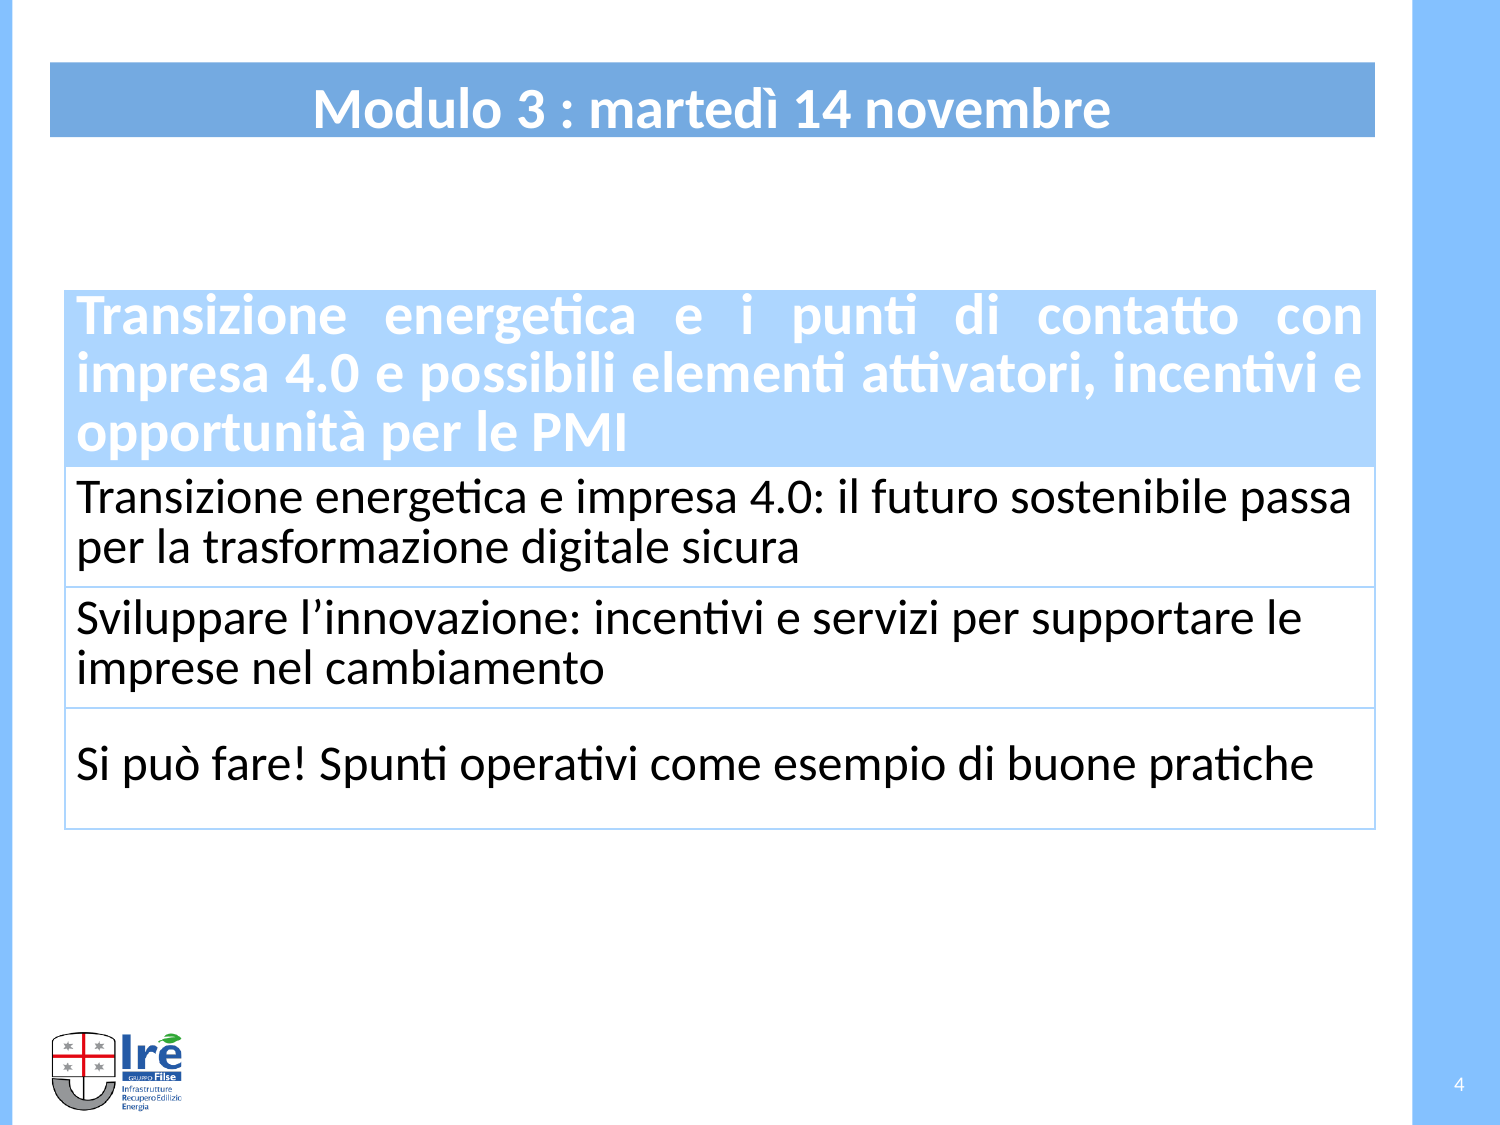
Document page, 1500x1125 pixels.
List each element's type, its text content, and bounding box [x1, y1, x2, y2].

table_cell Sviluppare l’innovazione: incentivi e servizi per supportare le imprese nel cambiamento [66, 588, 1374, 707]
list Modulo 3 : martedì 14 novembre [50, 62, 1375, 138]
slide_number 4 [1316, 1057, 1480, 1108]
table_cell Si può fare! Spunti operativi come esempio di buone pratiche [66, 709, 1374, 828]
table_header Transizione energetica e i punti di contatto con impresa 4.0 e possibili elementi attivatori, incentivi e opportunità per le PMI [66, 292, 1374, 465]
picture [51, 1032, 182, 1113]
table_cell Transizione energetica e impresa 4.0: il futuro sostenibile passa per la trasformazione digitale sicura [66, 467, 1374, 586]
